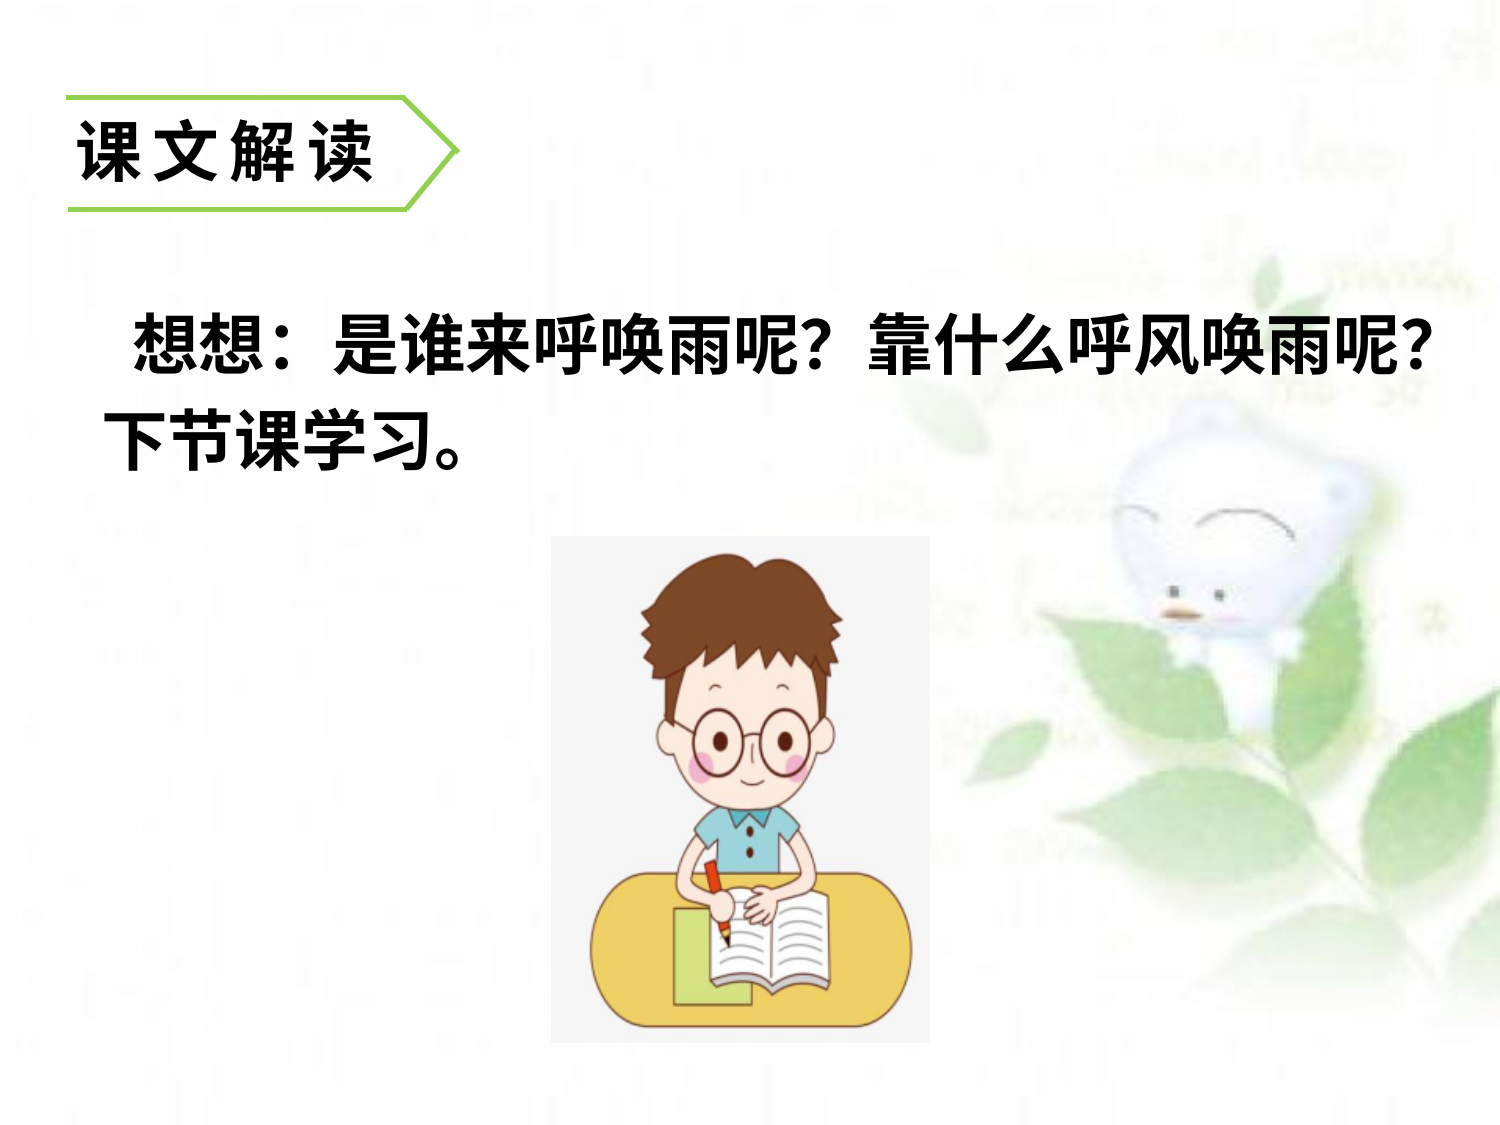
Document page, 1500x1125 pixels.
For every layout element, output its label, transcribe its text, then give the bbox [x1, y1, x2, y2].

picture [0, 0, 1500, 1125]
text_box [61, 97, 467, 280]
text_box 想想：是谁来呼唤雨呢？靠什么呼风唤雨呢？下节课学习。 [86, 279, 1482, 487]
